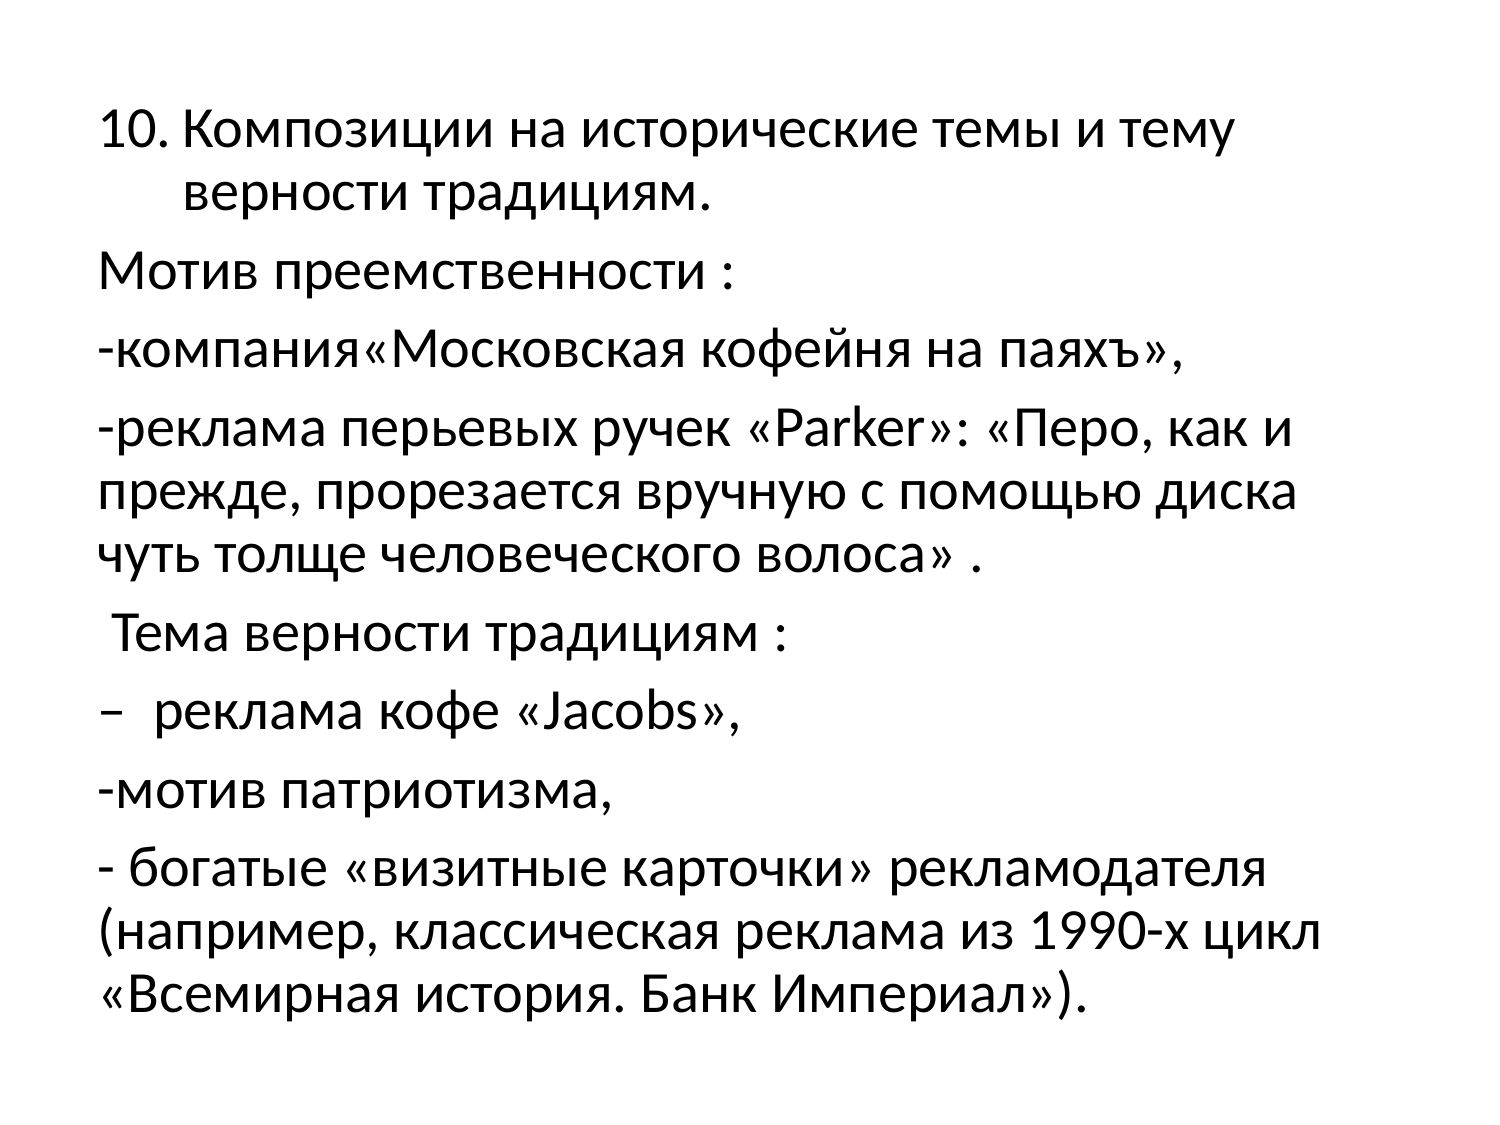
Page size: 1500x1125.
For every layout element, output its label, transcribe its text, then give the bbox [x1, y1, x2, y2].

list Композиции на исторические темы и тему верности традициям. Мотив преемственности : -компания«Московская кофейня на паяхъ», -реклама перьевых ручек «Parker»: «Перо, как и прежде, прорезается вручную с помощью диска чуть толще человеческого волоса» . Тема верности традициям : – реклама кофе «Jacobs», -мотив патриотизма, - богатые «визитные карточки» рекламодателя (например, классическая реклама из 1990-х цикл «Всемирная история. Банк Империал»). [64, 90, 1415, 1032]
